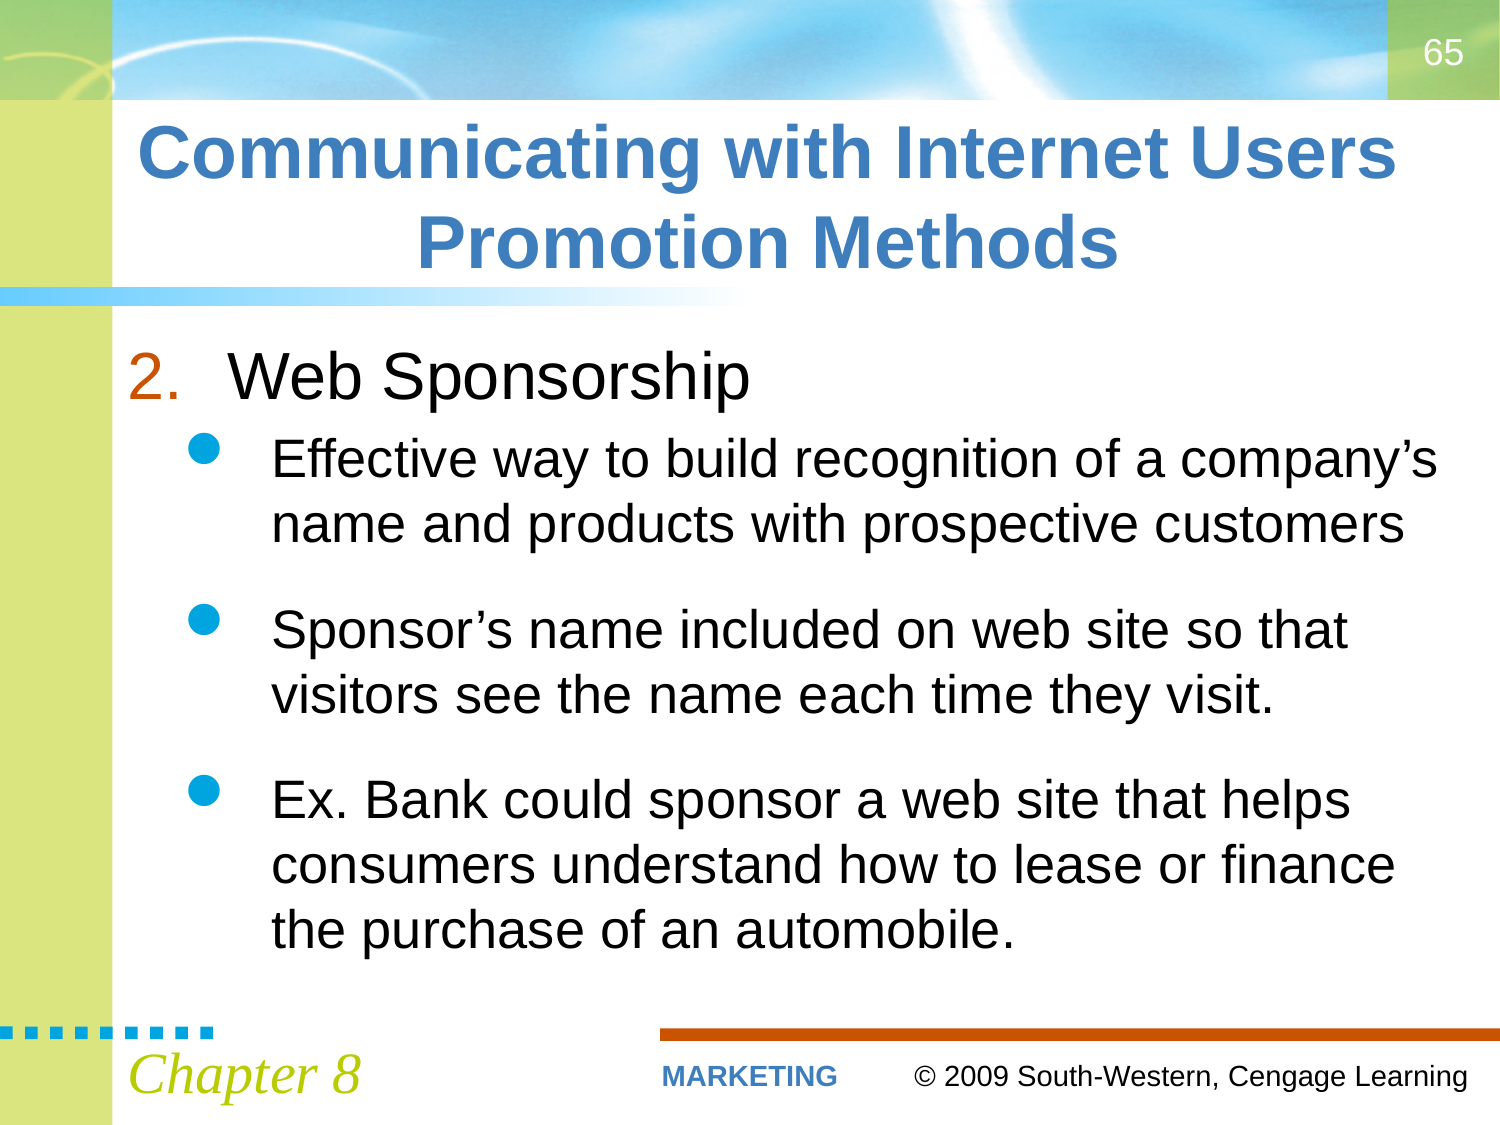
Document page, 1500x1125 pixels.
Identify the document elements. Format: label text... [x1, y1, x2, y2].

slide_number 65 [1387, 0, 1500, 101]
list Web Sponsorship Effective way to build recognition of a company’s name and products with prospective customers Sponsor’s name included on web site so that visitors see the name each time they visit. Ex. Bank could sponsor a web site that helps consumers understand how to lease or finance the purchase of an automobile. [112, 324, 1463, 1026]
footer Chapter 8 [112, 1026, 638, 1113]
title Communicating with Internet Users Promotion Methods [112, 99, 1426, 288]
